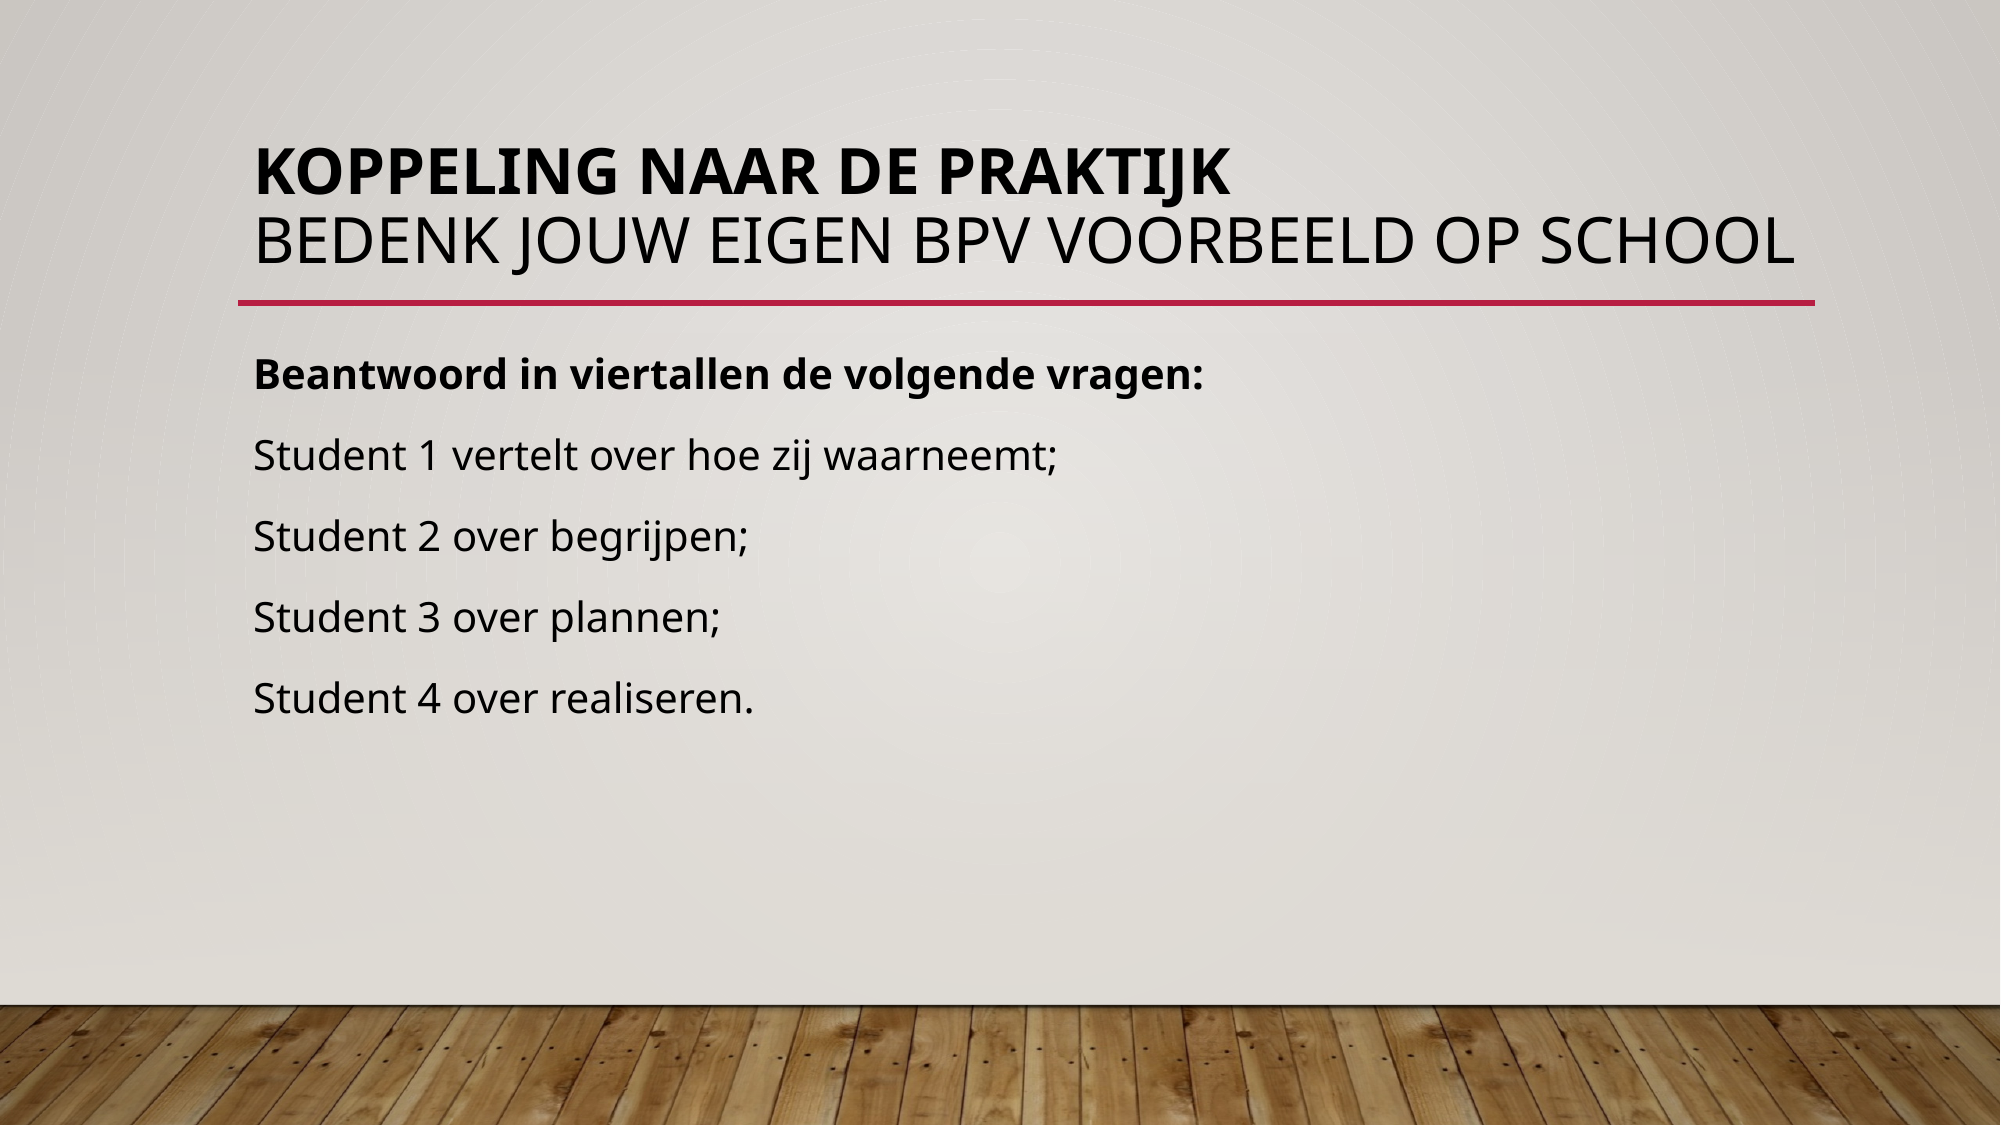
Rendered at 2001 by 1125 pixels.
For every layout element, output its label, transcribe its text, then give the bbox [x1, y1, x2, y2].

picture [0, 1005, 2000, 1125]
list Beantwoord in viertallen de volgende vragen: Student 1 vertelt over hoe zij waarneemt; Student 2 over begrijpen; Student 3 over plannen; Student 4 over realiseren. [238, 330, 1814, 897]
title Koppeling naar de praktijk Bedenk jouw eigen BPV voorbeeld op school [238, 131, 1814, 305]
